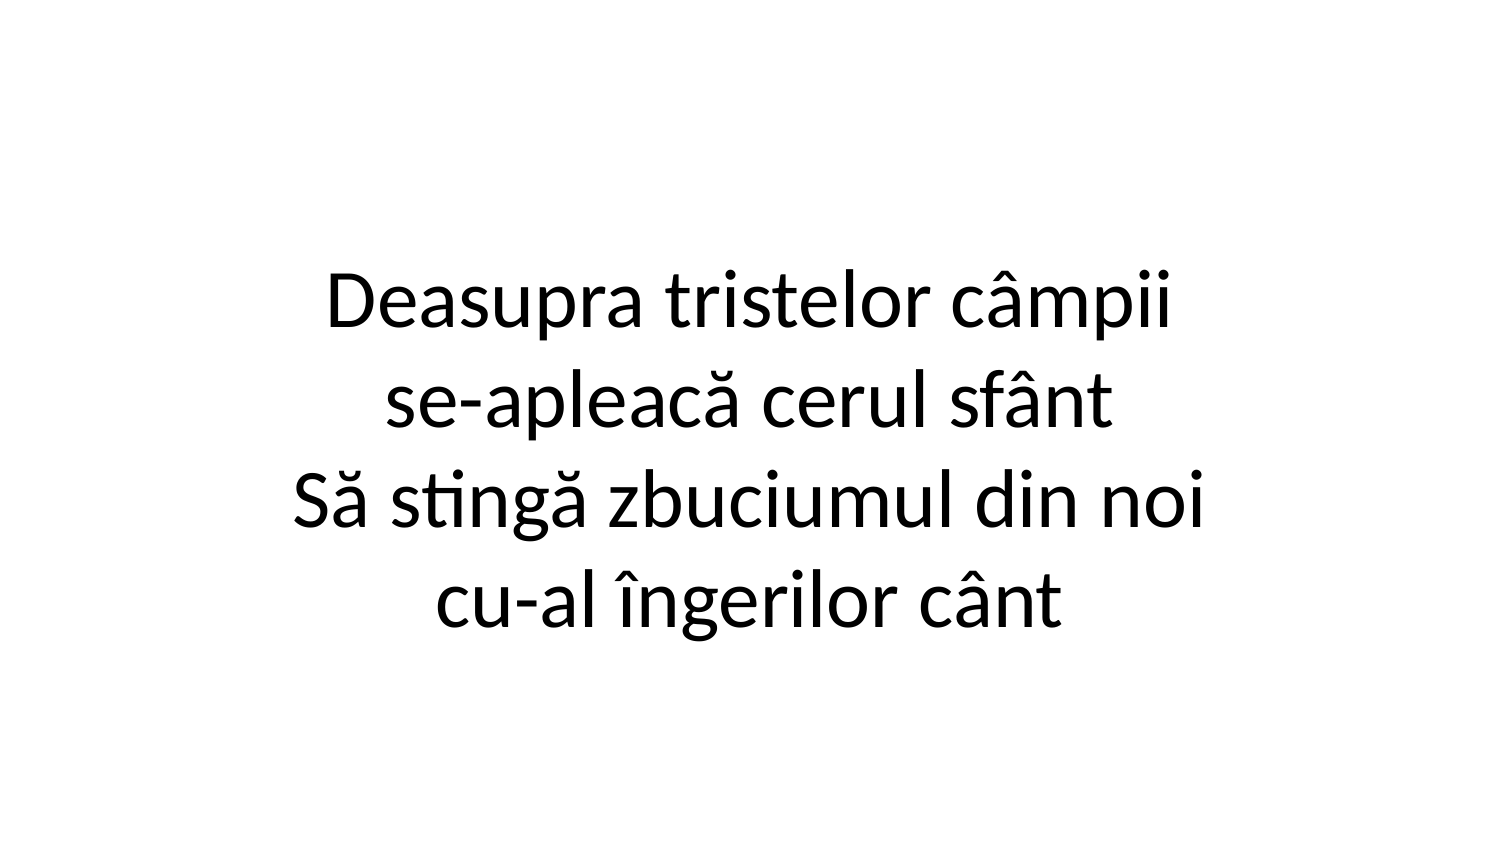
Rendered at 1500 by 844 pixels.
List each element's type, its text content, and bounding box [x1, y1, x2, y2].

text_box Deasupra tristelor câmpii se-apleacă cerul sfânt Să stingă zbuciumul din noi cu-al îngerilor cânt [278, 192, 1222, 652]
